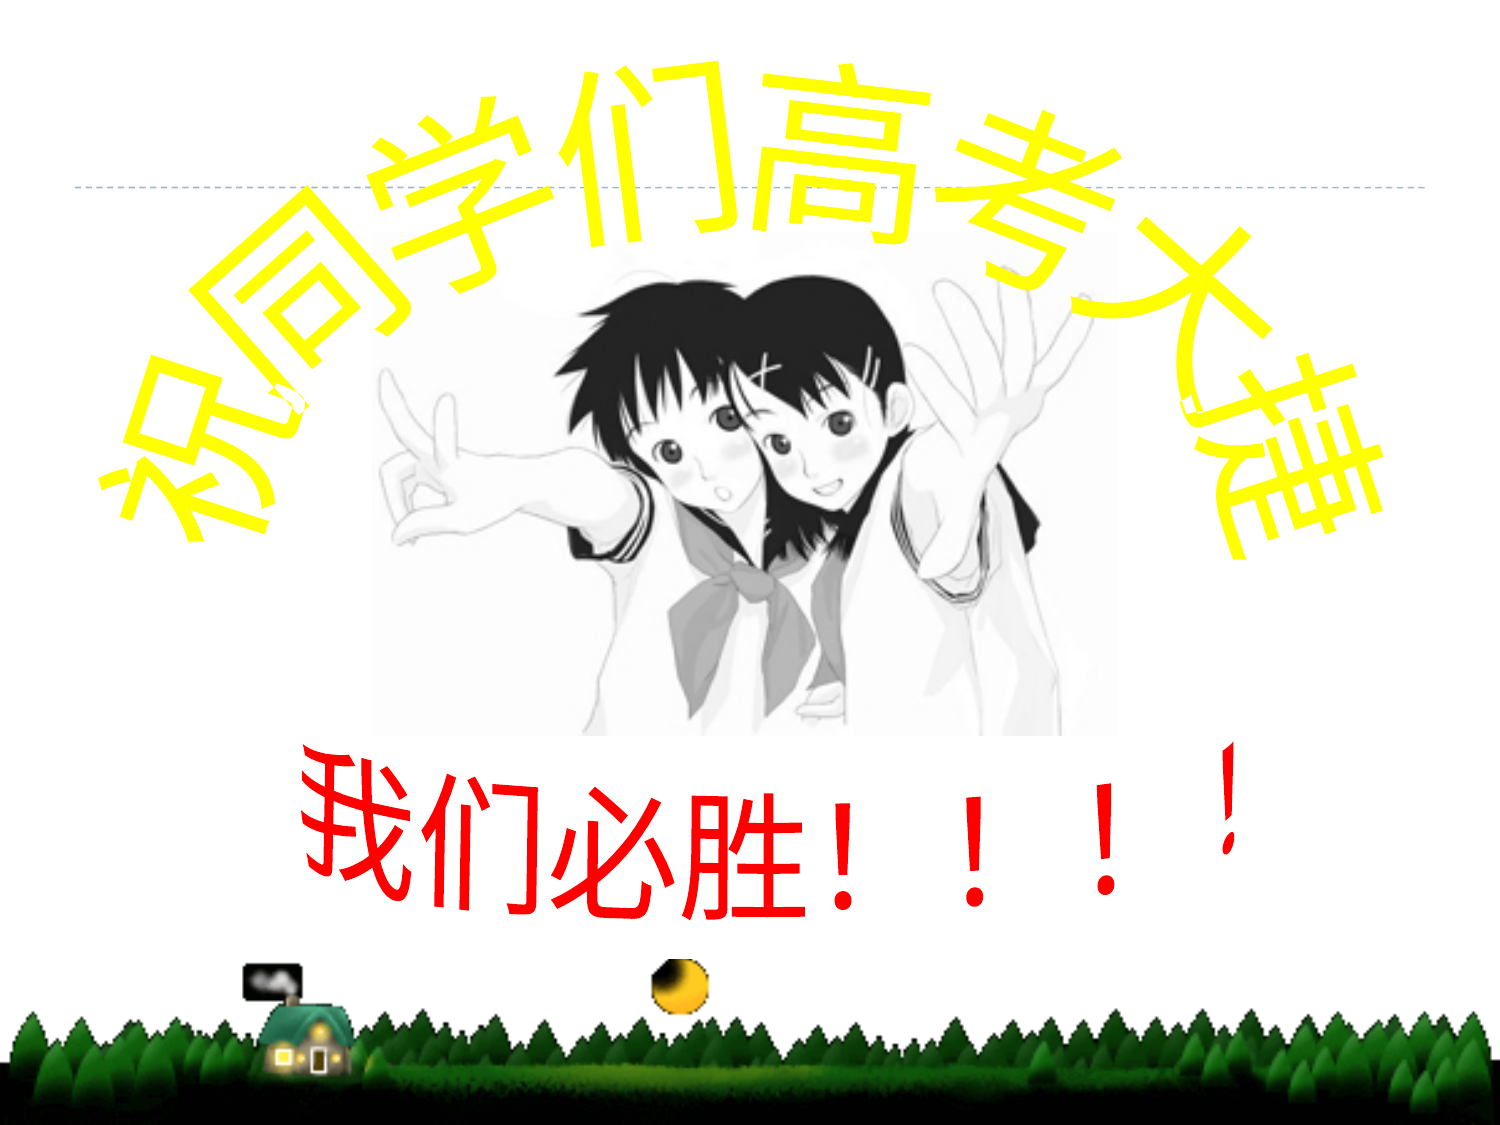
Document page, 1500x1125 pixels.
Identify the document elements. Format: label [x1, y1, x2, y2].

picture [0, 959, 1500, 1125]
list [371, 231, 1117, 736]
